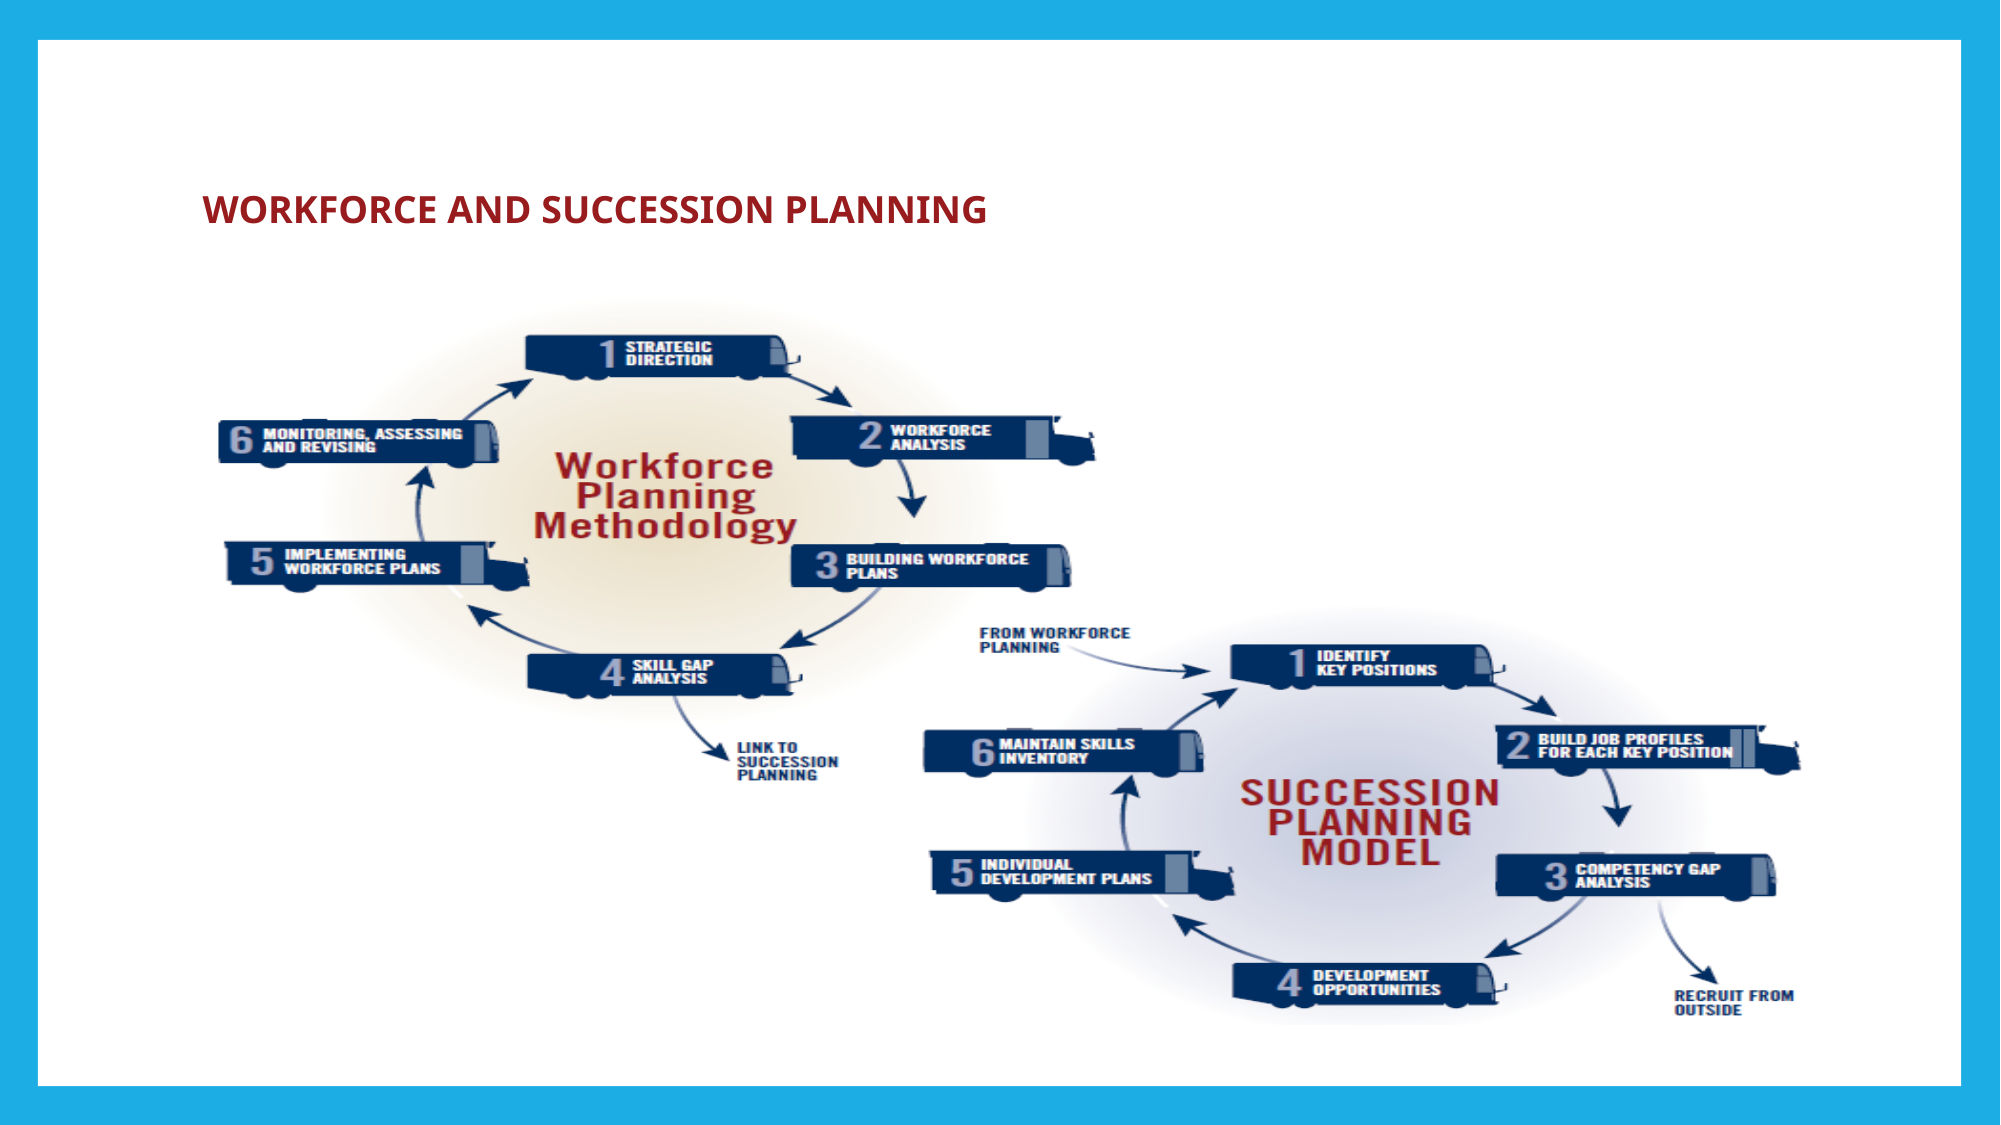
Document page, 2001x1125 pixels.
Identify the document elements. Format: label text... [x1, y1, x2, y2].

title WORKFORCE AND SUCCESSION PLANNING [187, 99, 1808, 294]
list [154, 295, 1849, 1026]
